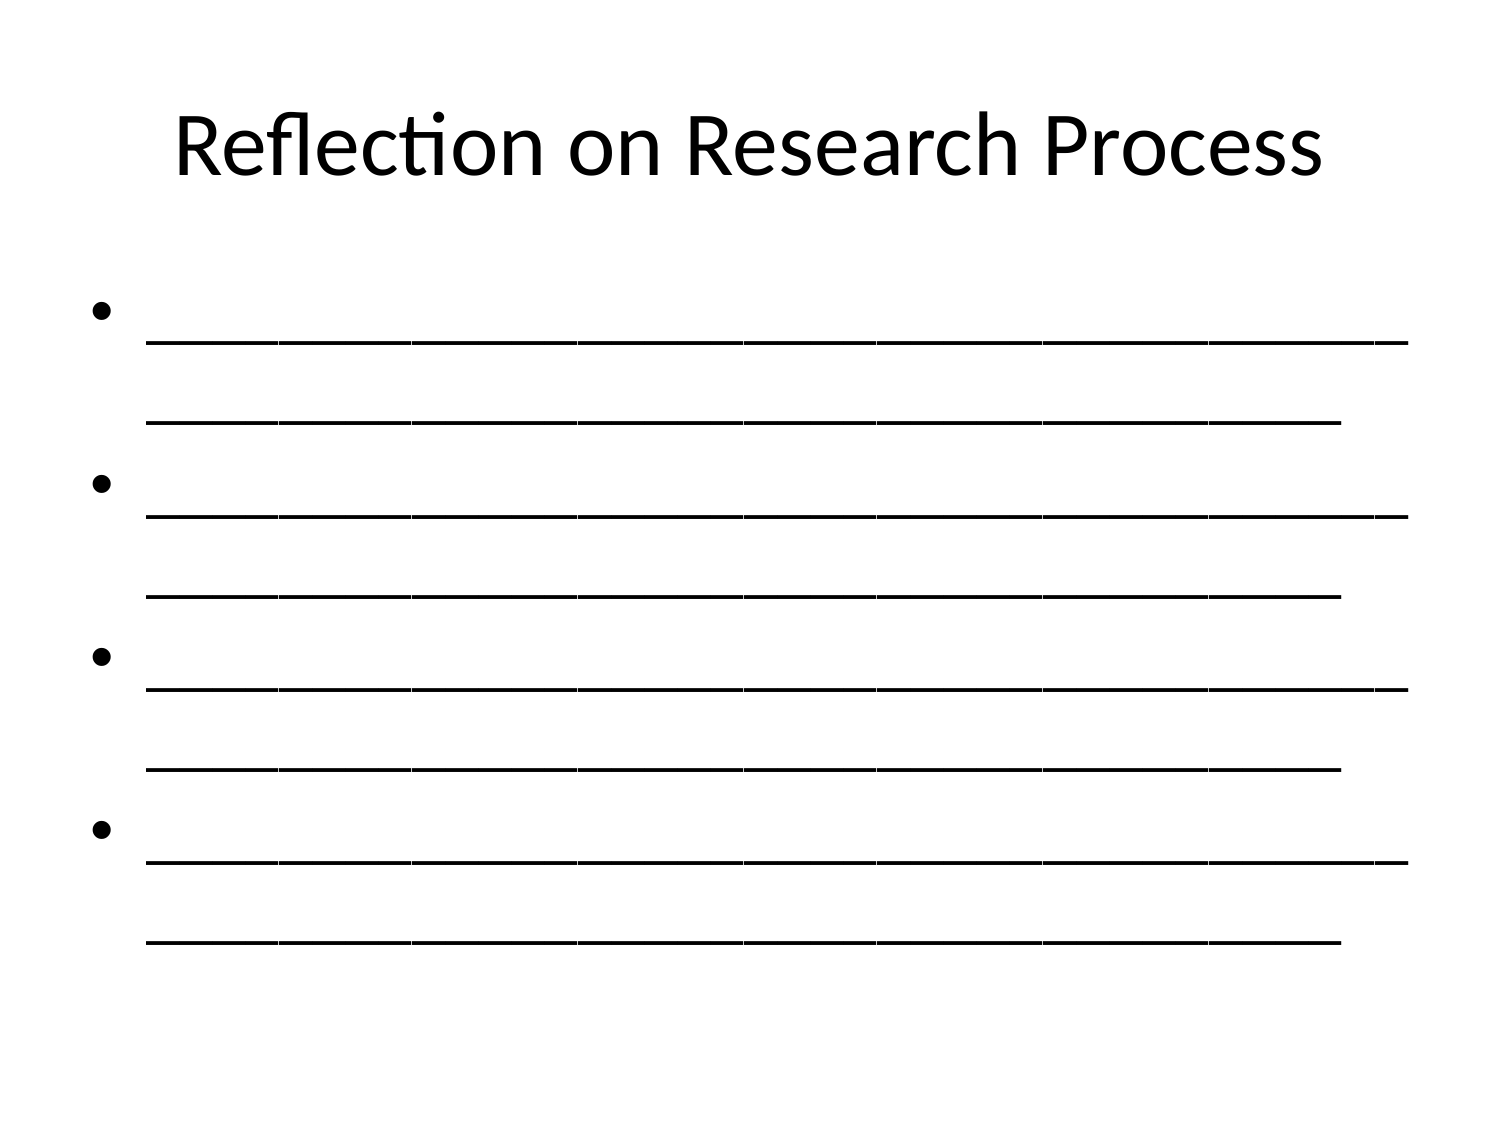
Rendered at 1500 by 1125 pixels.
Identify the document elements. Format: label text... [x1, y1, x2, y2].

list __________________________________________________________________________ __________________________________________________________________________ __________________________________________________________________________ __________________________________________________________________________ [75, 262, 1425, 1005]
title Reflection on Research Process [75, 45, 1425, 233]
